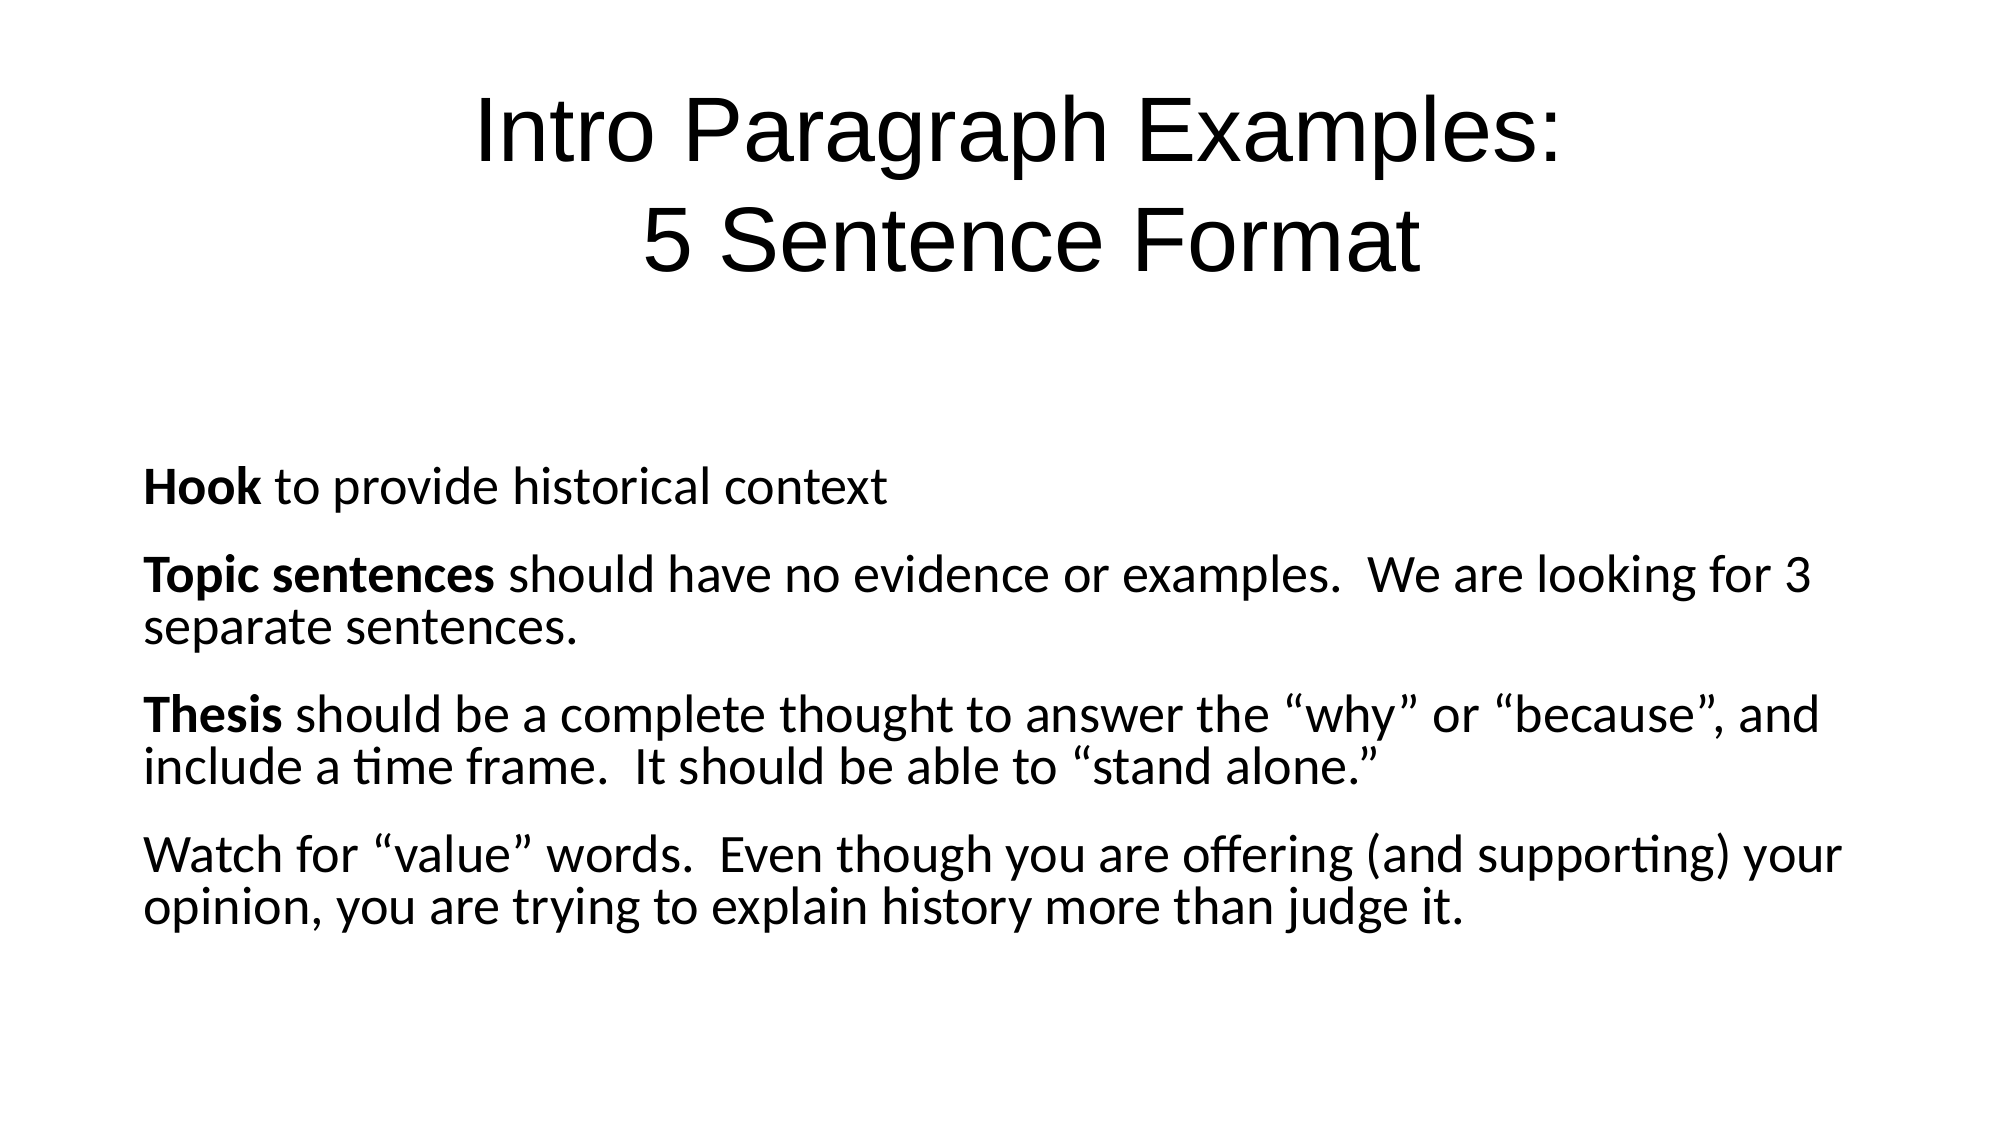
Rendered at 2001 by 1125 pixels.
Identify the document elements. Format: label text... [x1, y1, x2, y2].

text_box Intro Paragraph Examples: 5 Sentence Format [192, 59, 1872, 300]
text_box Hook to provide historical context Topic sentences should have no evidence or examples. We are looking for 3 separate sentences. Thesis should be a complete thought to answer the “why” or “because”, and include a time frame. It should be able to “stand alone.” Watch for “value” words. Even though you are offering (and supporting) your opinion, you are trying to explain history more than judge it. [128, 326, 1872, 1072]
